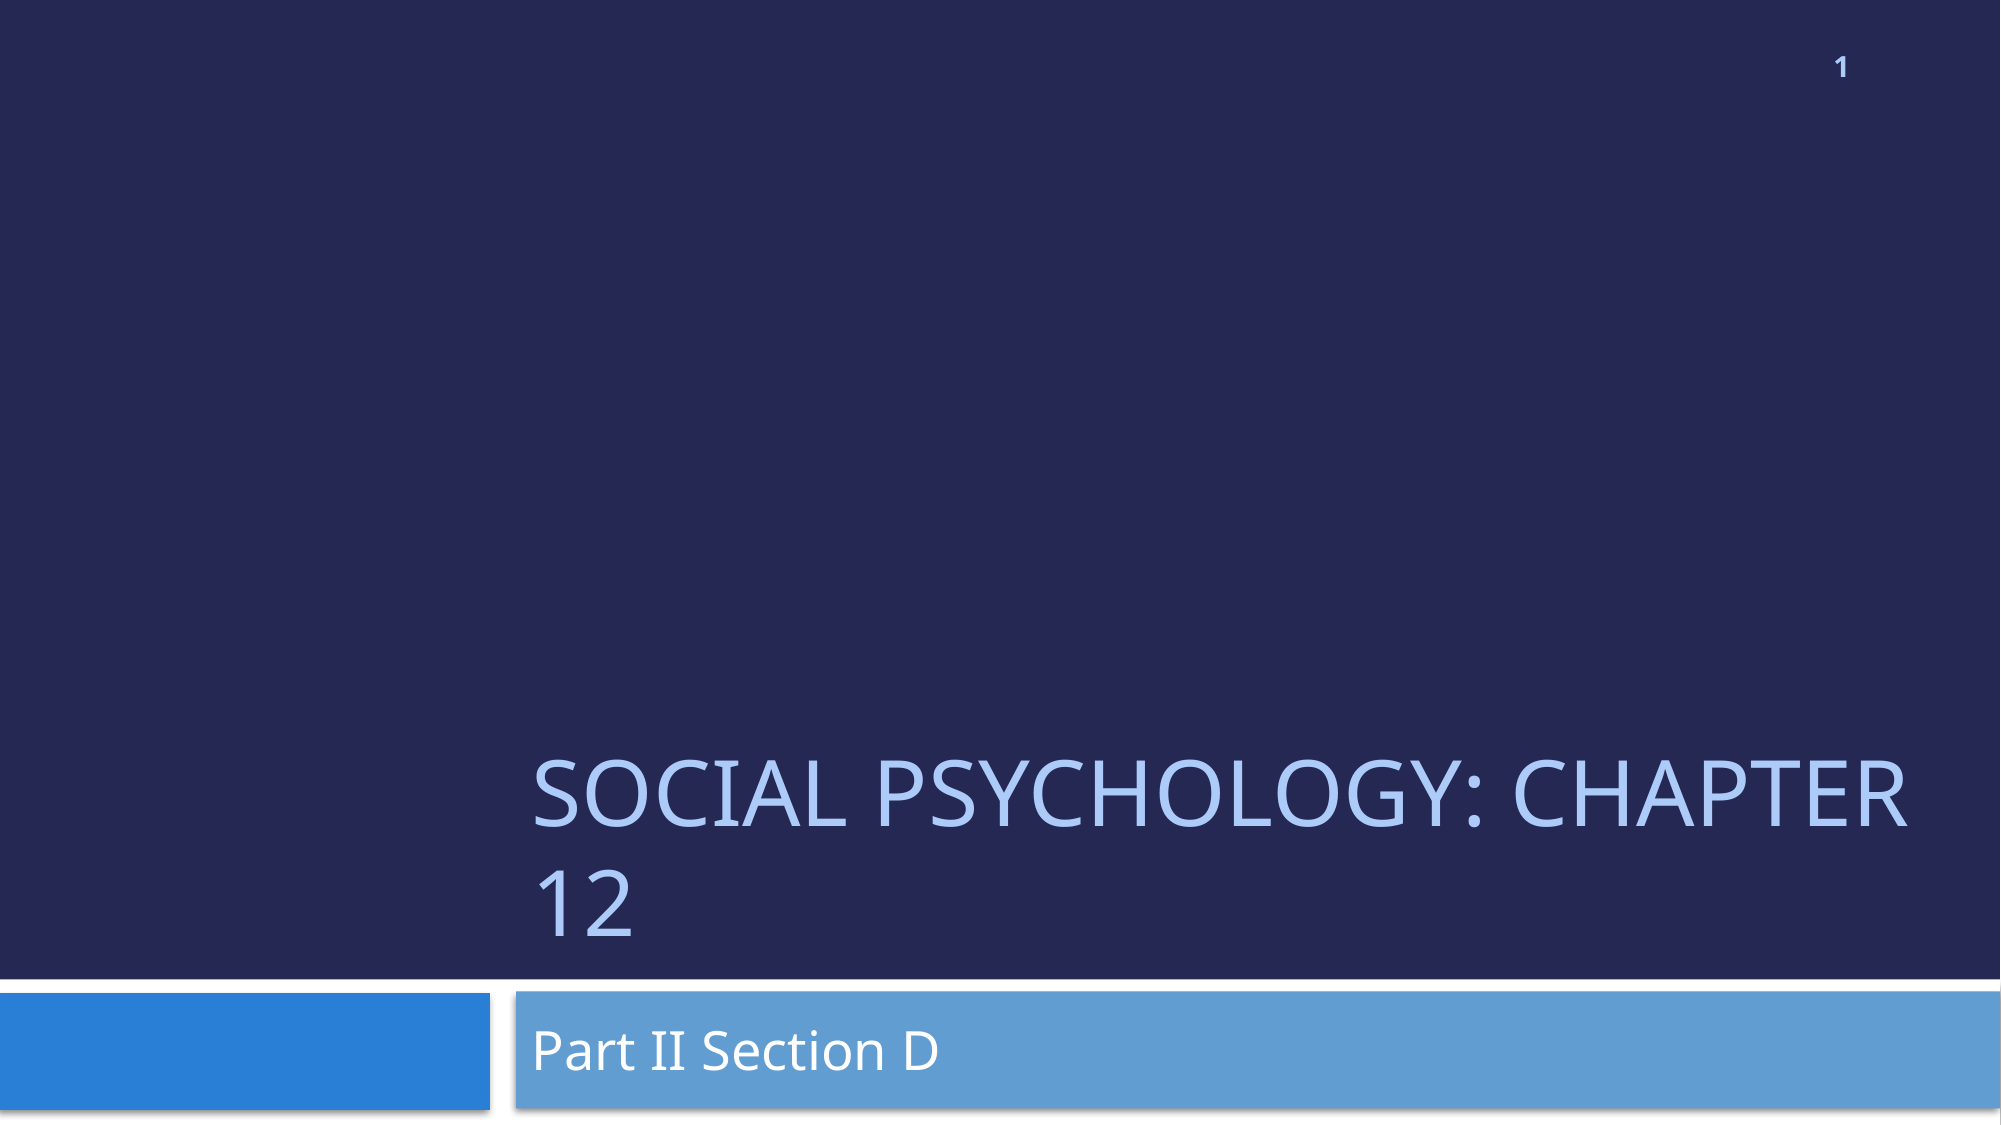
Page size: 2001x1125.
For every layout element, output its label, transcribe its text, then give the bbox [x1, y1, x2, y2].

title Social Psychology: Chapter 12 [516, 662, 1934, 963]
subtitle Part II Section D [516, 992, 1984, 1105]
slide_number 1 [1749, 37, 1934, 100]
